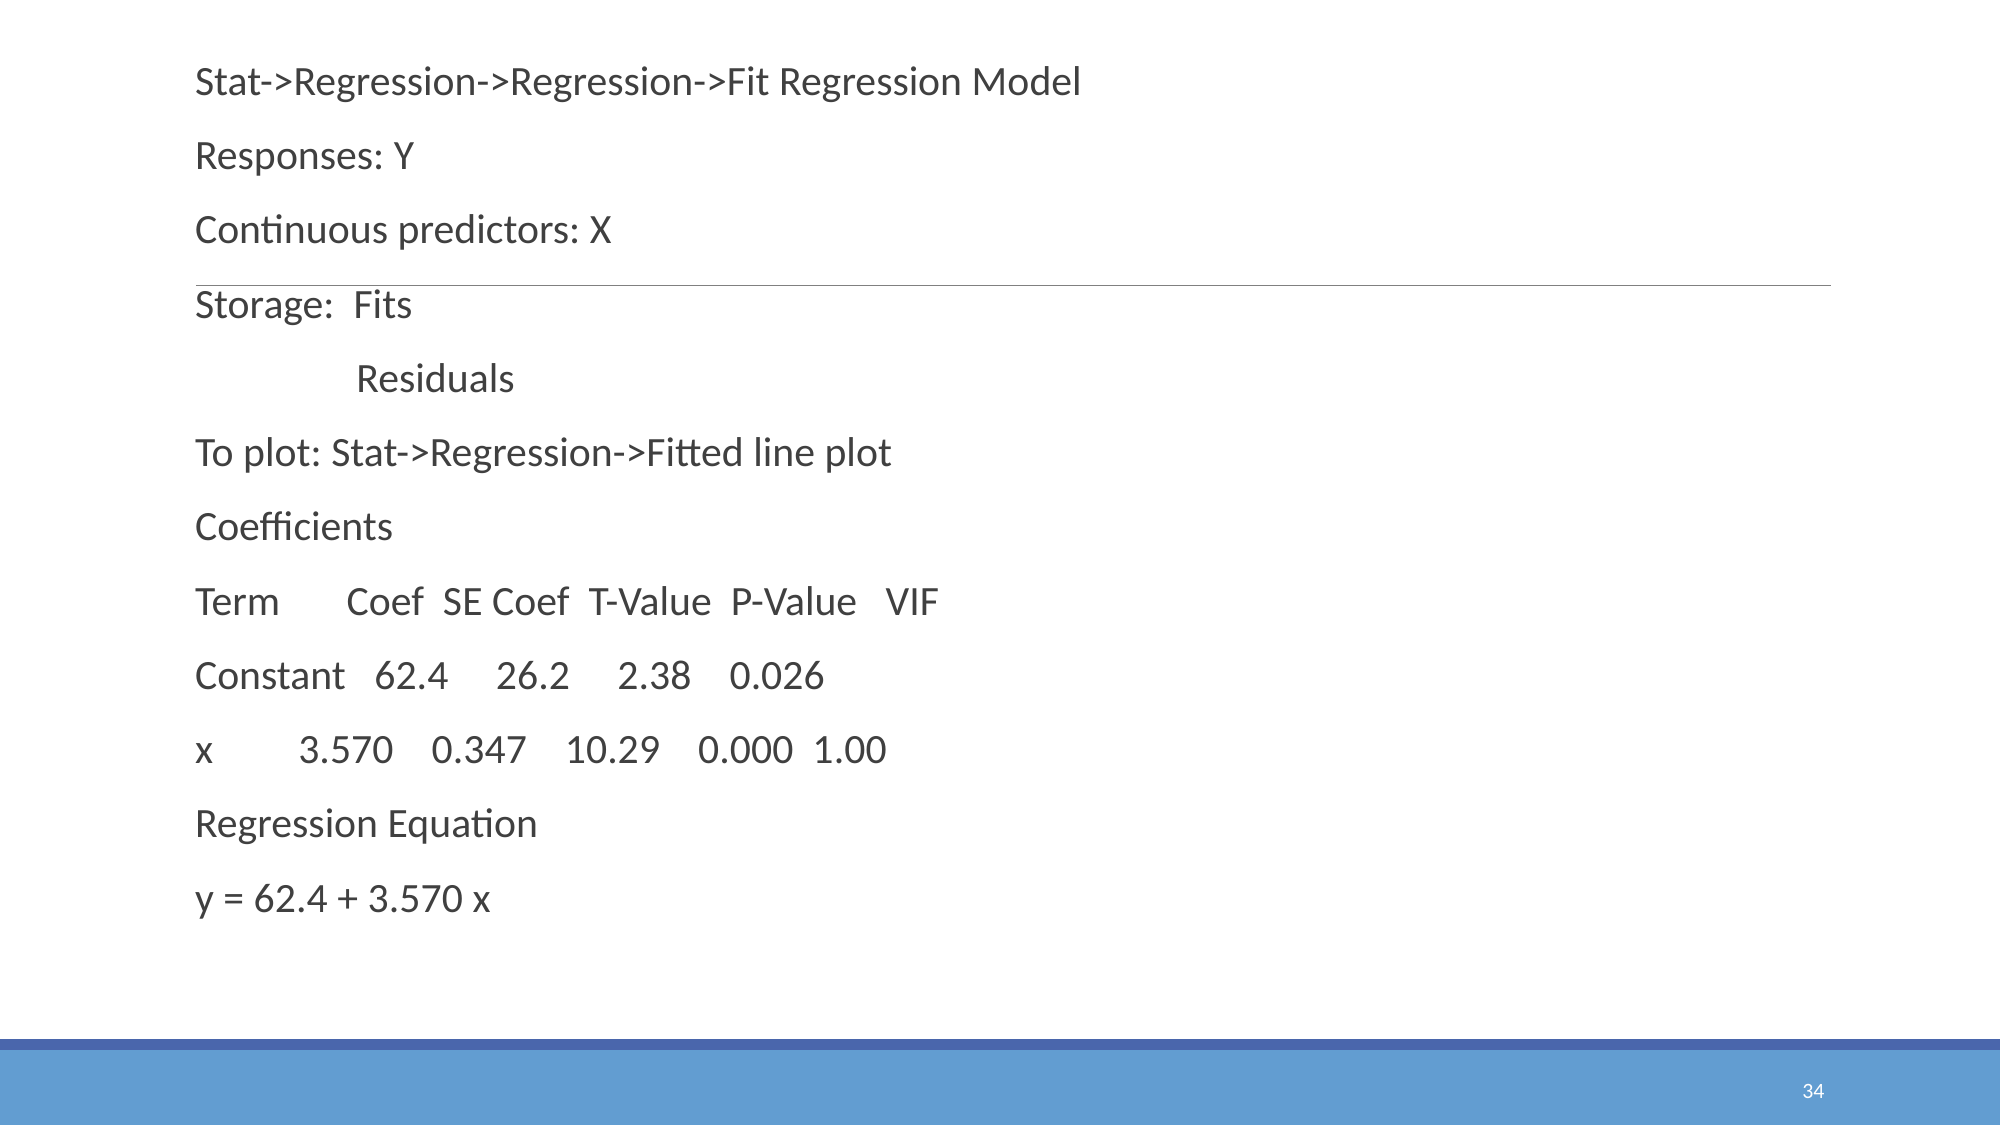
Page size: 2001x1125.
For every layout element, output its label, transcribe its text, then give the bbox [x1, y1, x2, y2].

list Stat->Regression->Regression->Fit Regression Model Responses: Y Continuous predictors: X Storage: Fits Residuals To plot: Stat->Regression->Fitted line plot Coefficients Term Coef SE Coef T-Value P-Value VIF Constant 62.4 26.2 2.38 0.026 x 3.570 0.347 10.29 0.000 1.00 Regression Equation y = 62.4 + 3.570 x [180, 51, 1830, 963]
slide_number 34 [1624, 1059, 1840, 1120]
